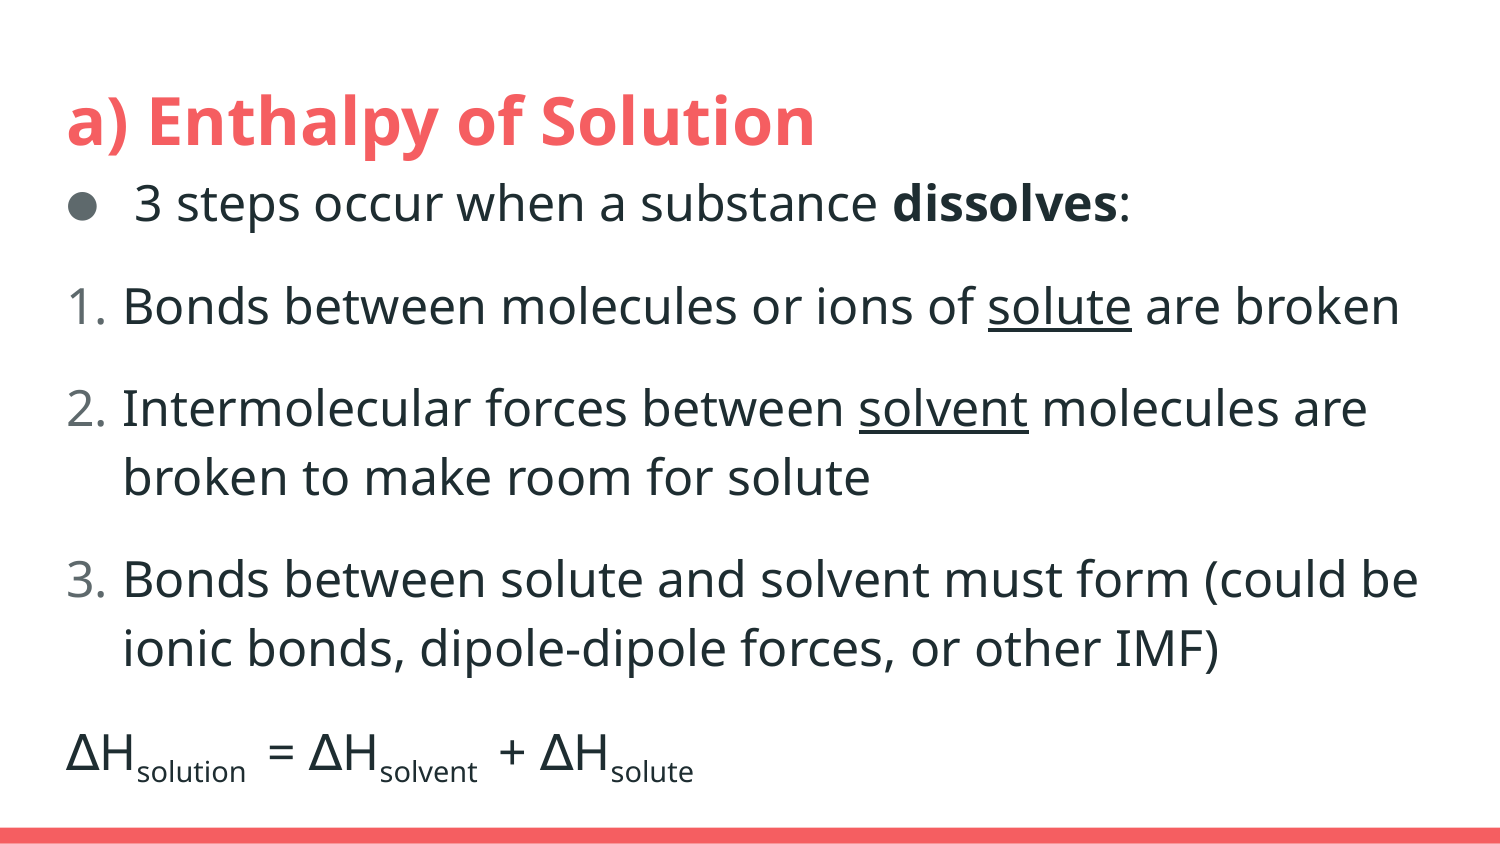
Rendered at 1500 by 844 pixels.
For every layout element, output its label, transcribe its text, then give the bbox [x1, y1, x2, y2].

title a) Enthalpy of Solution [51, 64, 1449, 147]
list 3 steps occur when a substance dissolves: Bonds between molecules or ions of solute are broken Intermolecular forces between solvent molecules are broken to make room for solute Bonds between solute and solvent must form (could be ionic bonds, dipole-dipole forces, or other IMF) ∆Hsolution = ∆Hsolvent + ∆Hsolute [51, 147, 1449, 803]
